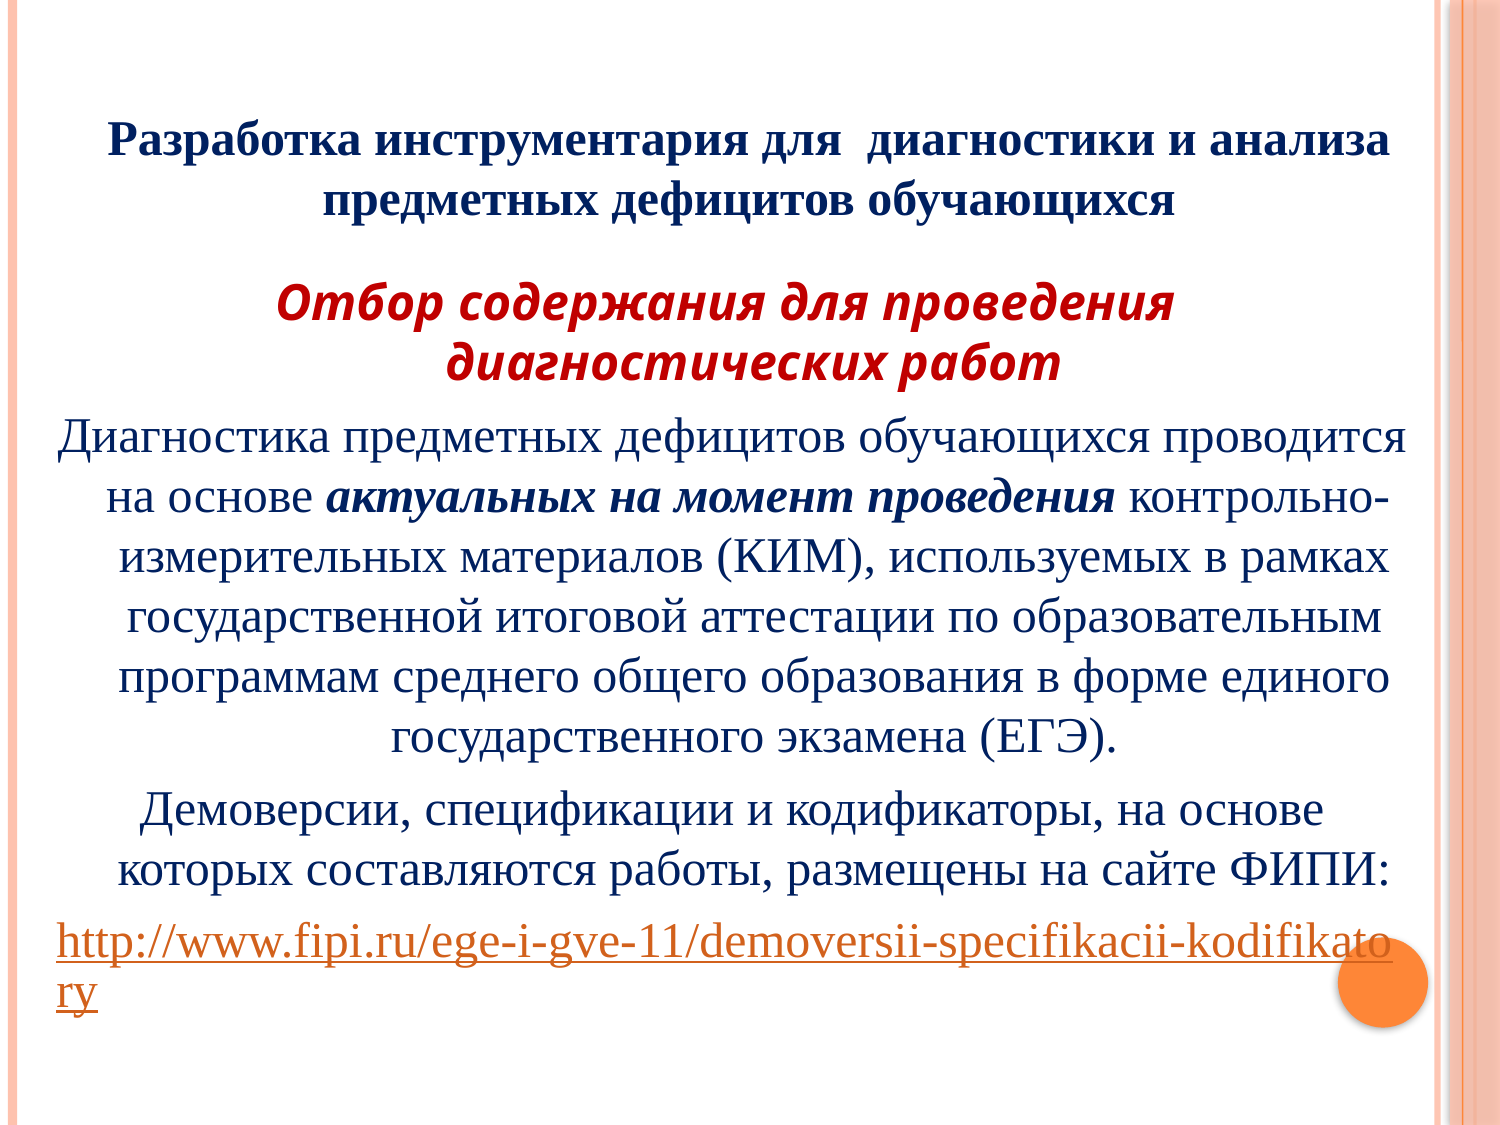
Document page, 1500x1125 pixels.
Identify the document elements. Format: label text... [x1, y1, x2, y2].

list Отбор содержания для проведения диагностических работ Диагностика предметных дефицитов обучающихся проводится на основе актуальных на момент проведения контрольно- измерительных материалов (КИМ), используемых в рамках государственной итоговой аттестации по образовательным программам среднего общего образования в форме единого государственного экзамена (ЕГЭ). Демоверсии, спецификации и кодификаторы, на основе которых составляются работы, размещены на сайте ФИПИ: http://www.fipi.ru/ege-i-gve-11/demoversii-specifikacii-kodifikatory [40, 262, 1424, 1063]
title Разработка инструментария для диагностики и анализа предметных дефицитов обучающихся [75, 45, 1424, 233]
